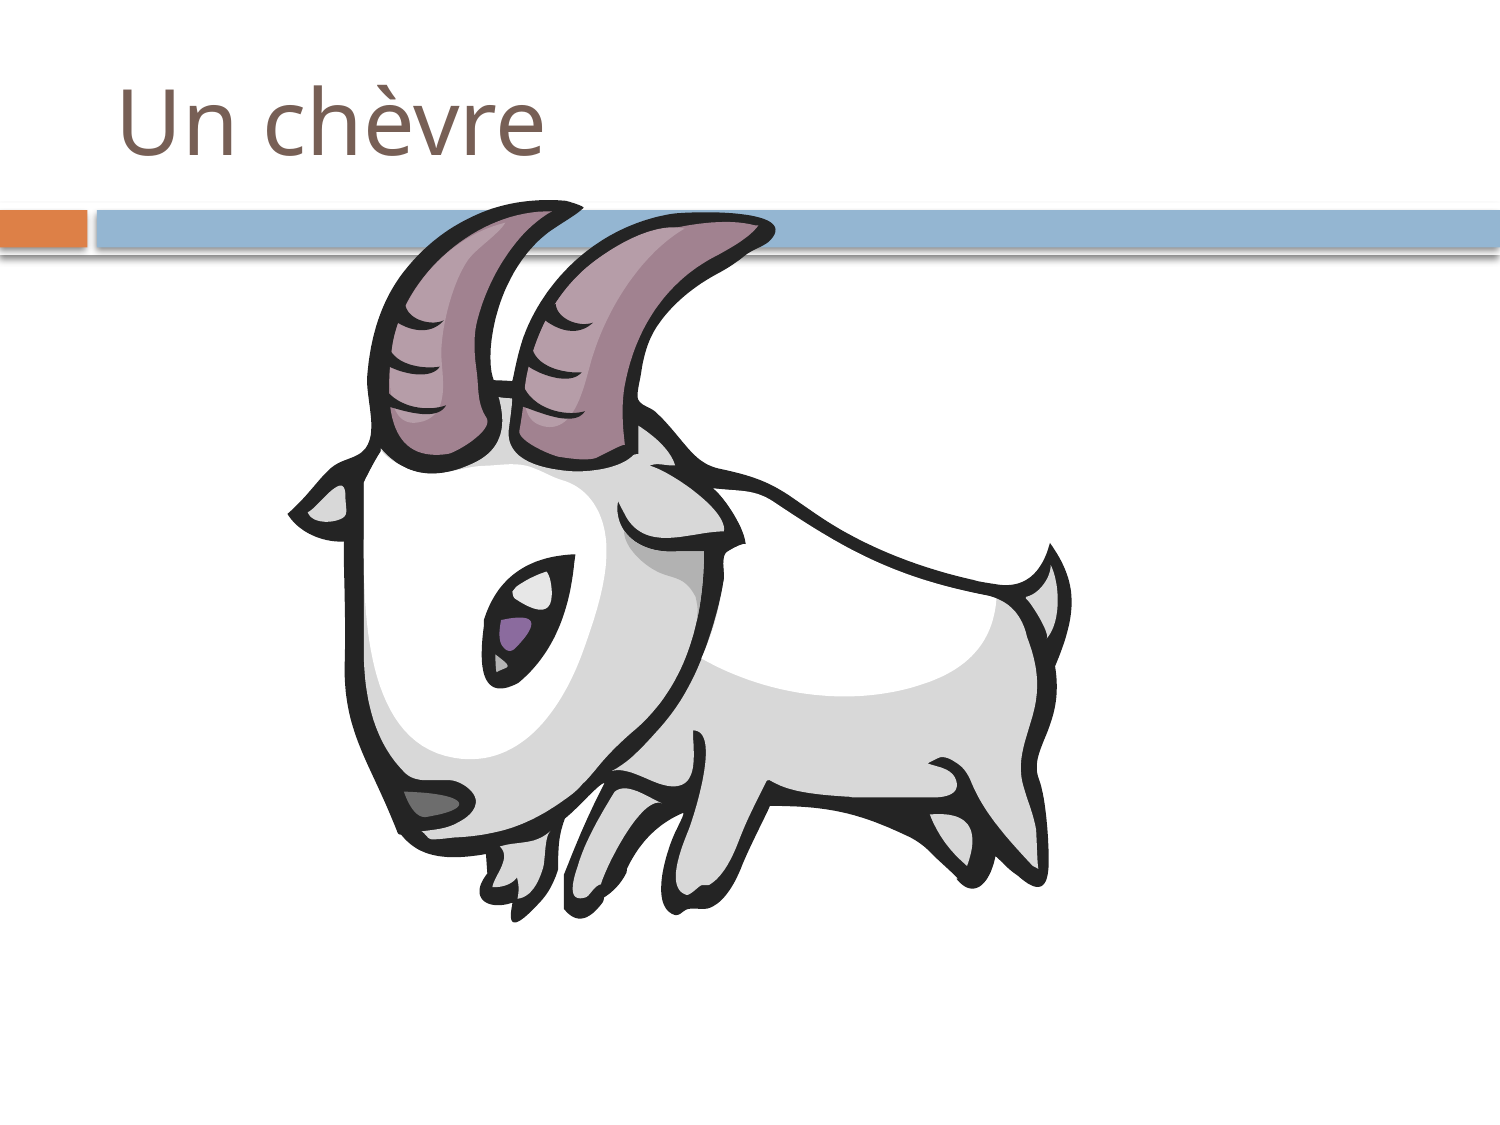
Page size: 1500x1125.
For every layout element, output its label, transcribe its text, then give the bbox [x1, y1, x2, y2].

title Un chèvre [100, 37, 1438, 200]
picture [287, 199, 1072, 923]
